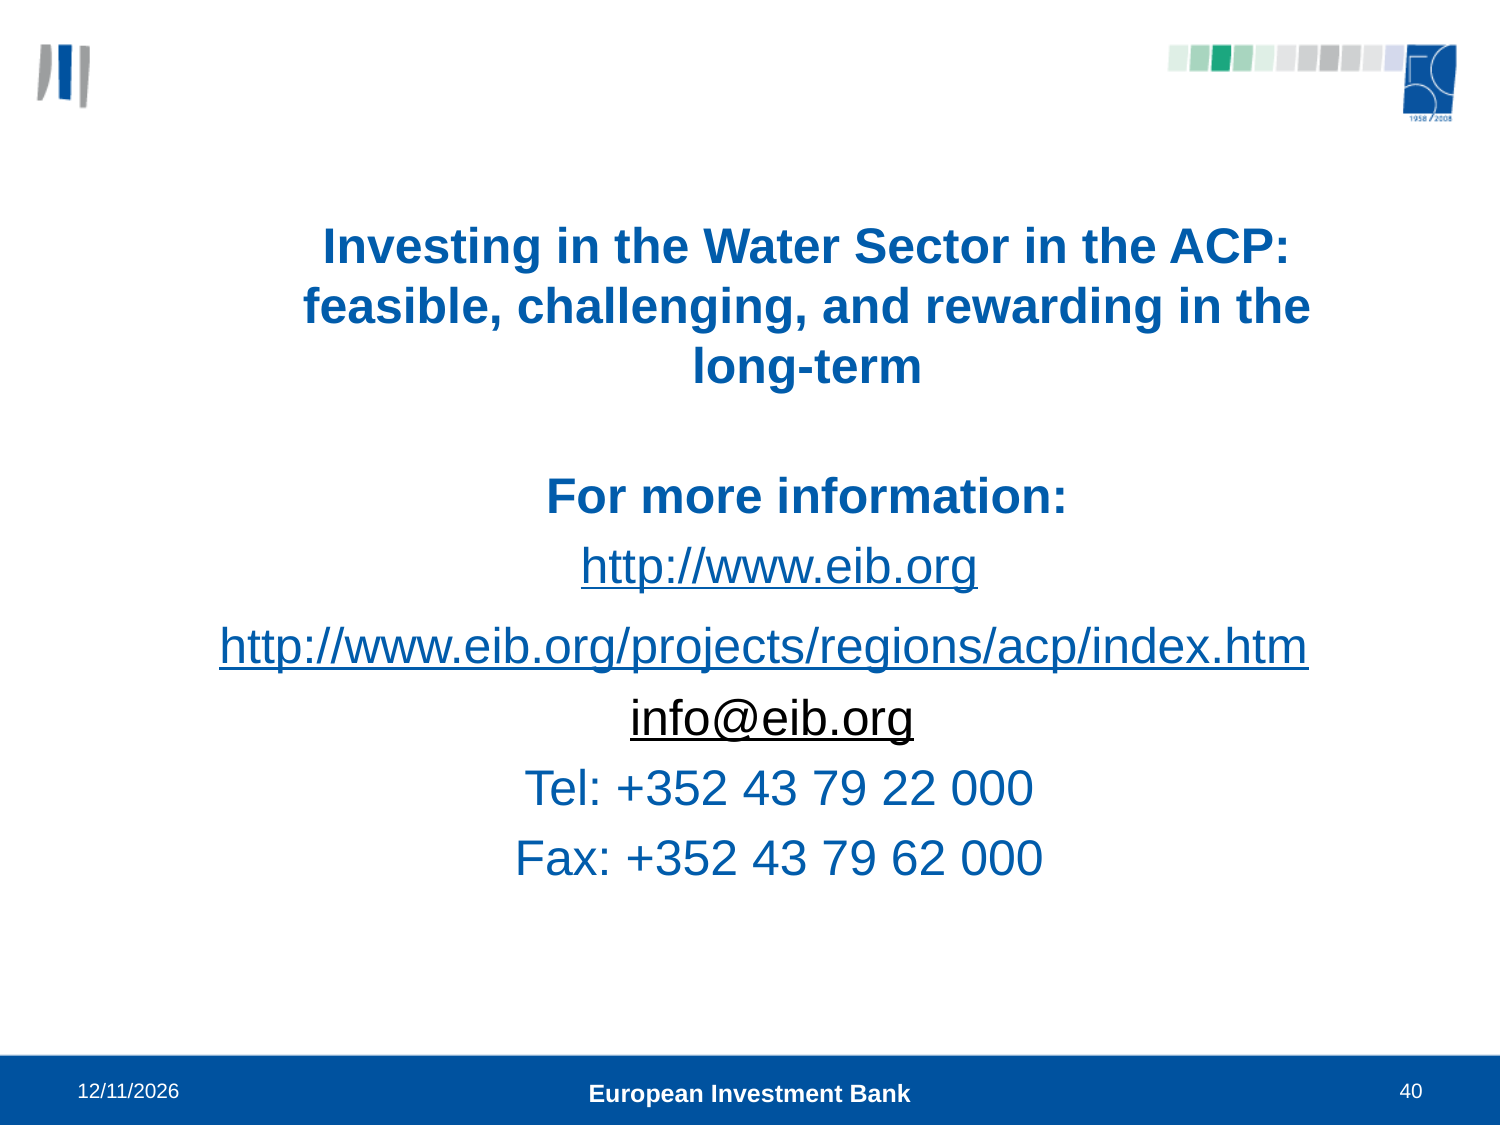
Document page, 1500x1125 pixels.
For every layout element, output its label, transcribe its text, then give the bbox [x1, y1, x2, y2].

footer European Investment Bank [229, 1070, 1271, 1125]
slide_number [62, 1070, 226, 1125]
picture [0, 0, 1500, 1125]
list Investing in the Water Sector in the ACP: feasible, challenging, and rewarding in the long-term For more information: http://www.eib.org http://www.eib.org/projects/regions/acp/index.htm info@eib.org Tel: +352 43 79 22 000 Fax: +352 43 79 62 000 [176, 206, 1382, 987]
slide_number 40 [1274, 1070, 1438, 1125]
